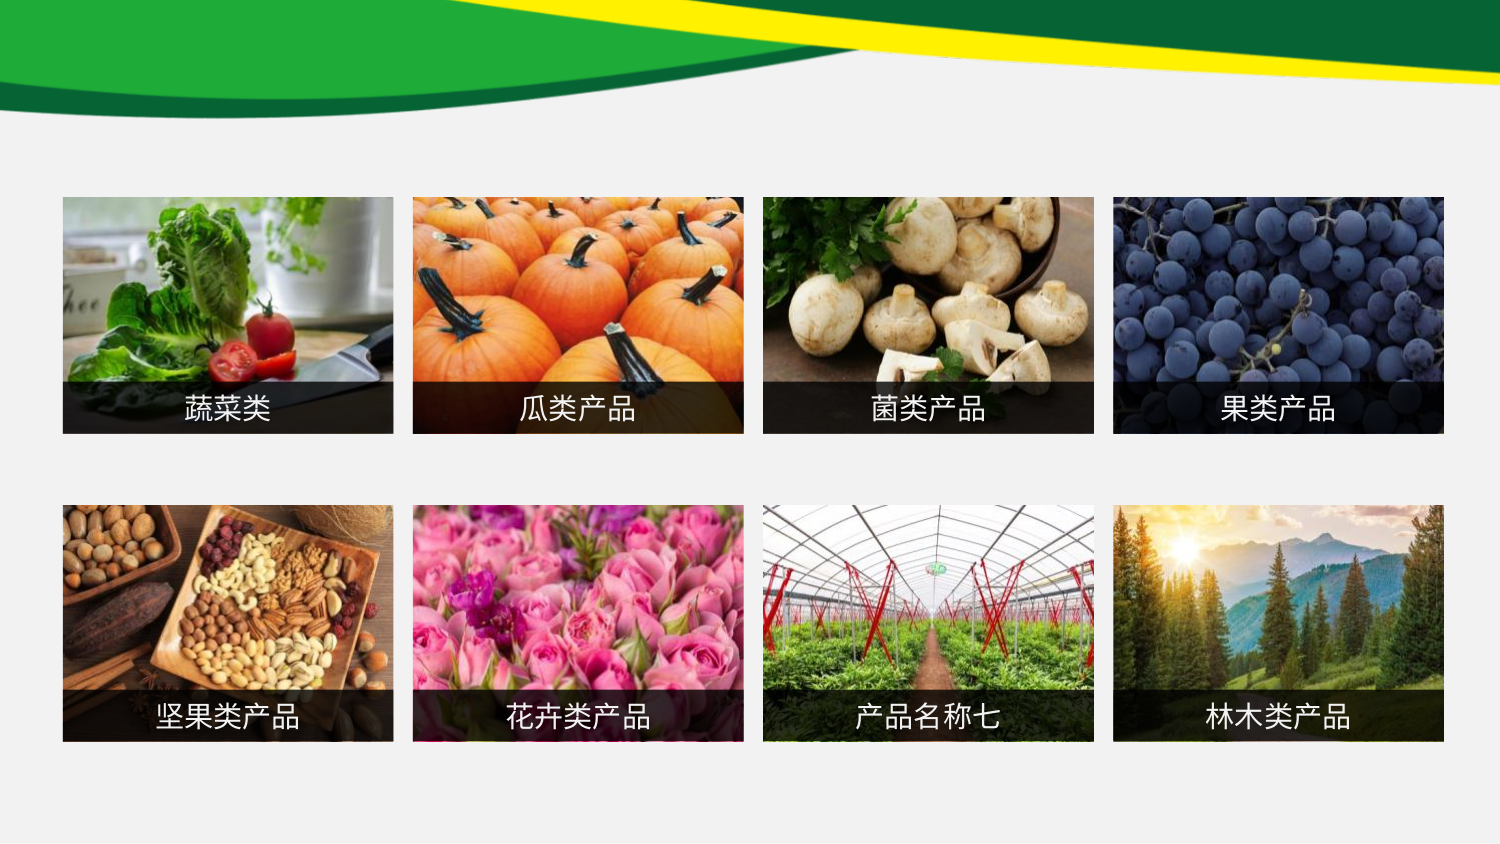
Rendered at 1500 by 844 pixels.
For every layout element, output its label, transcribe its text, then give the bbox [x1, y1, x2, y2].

text_box 菌类产品 [761, 380, 1096, 436]
text_box [411, 503, 746, 687]
text_box 坚果类产品 [61, 687, 396, 743]
text_box [61, 503, 396, 687]
text_box [61, 195, 396, 380]
text_box [1111, 195, 1446, 380]
text_box 瓜类产品 [411, 380, 746, 436]
text_box 果类产品 [1111, 380, 1446, 436]
text_box [411, 195, 746, 380]
text_box 花卉类产品 [411, 687, 746, 743]
text_box 产品名称七 [761, 687, 1096, 743]
text_box 蔬菜类 [61, 380, 396, 436]
text_box 林木类产品 [1111, 687, 1446, 743]
picture [0, 0, 1500, 119]
text_box [1111, 503, 1446, 687]
text_box [761, 195, 1096, 380]
text_box [761, 503, 1096, 687]
